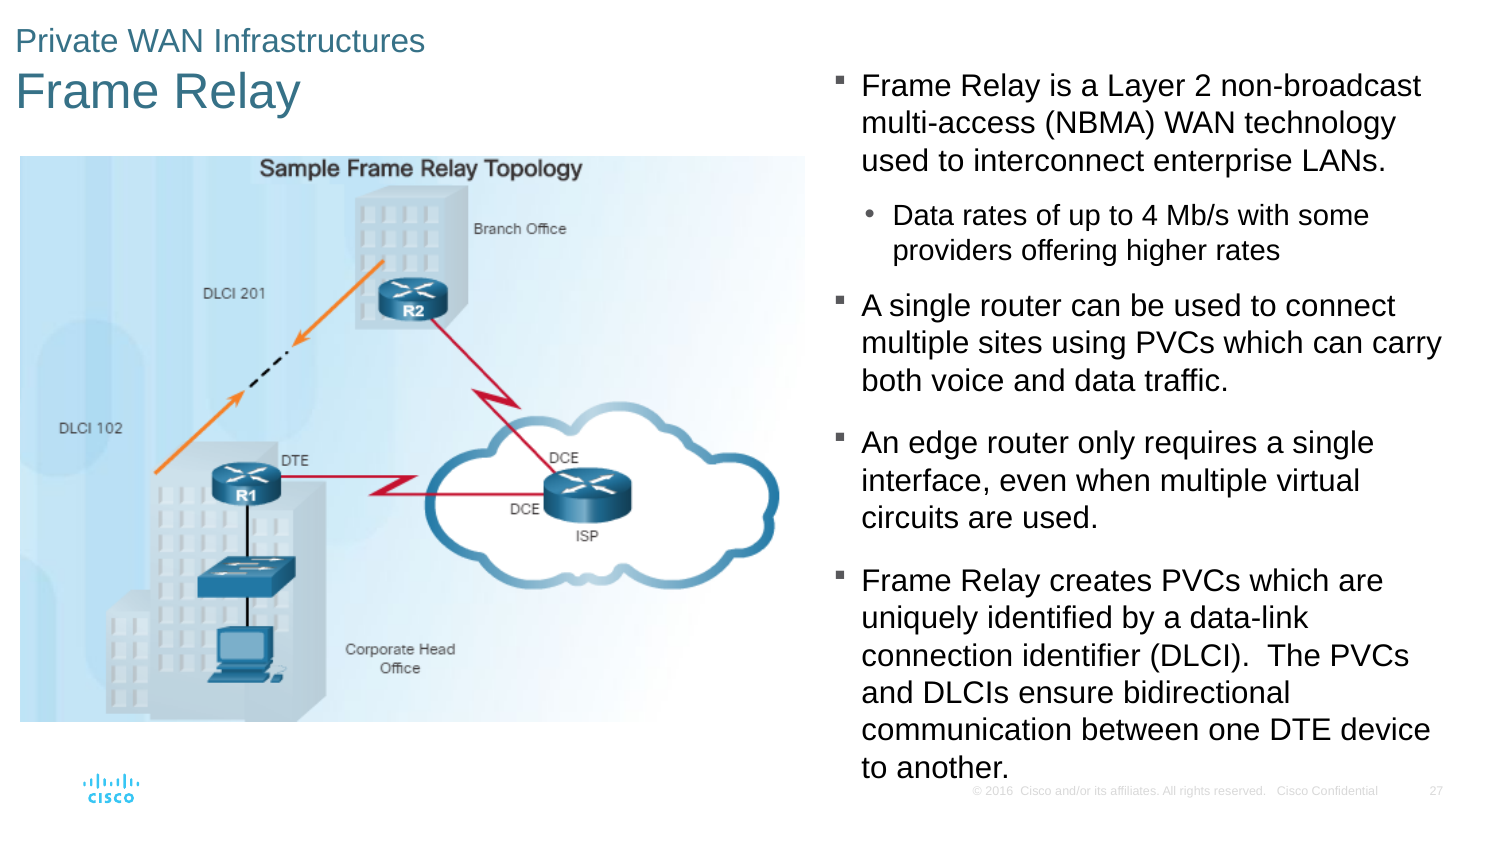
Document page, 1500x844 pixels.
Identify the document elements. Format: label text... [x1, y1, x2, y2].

list Frame Relay is a Layer 2 non-broadcast multi-access (NBMA) WAN technology used to interconnect enterprise LANs. Data rates of up to 4 Mb/s with some providers offering higher rates A single router can be used to connect multiple sites using PVCs which can carry both voice and data traffic. An edge router only requires a single interface, even when multiple virtual circuits are used. Frame Relay creates PVCs which are uniquely identified by a data-link connection identifier (DLCI). The PVCs and DLCIs ensure bidirectional communication between one DTE device to another. [818, 57, 1481, 799]
title Private WAN Infrastructures Frame Relay [0, 6, 1035, 131]
picture [20, 156, 806, 722]
